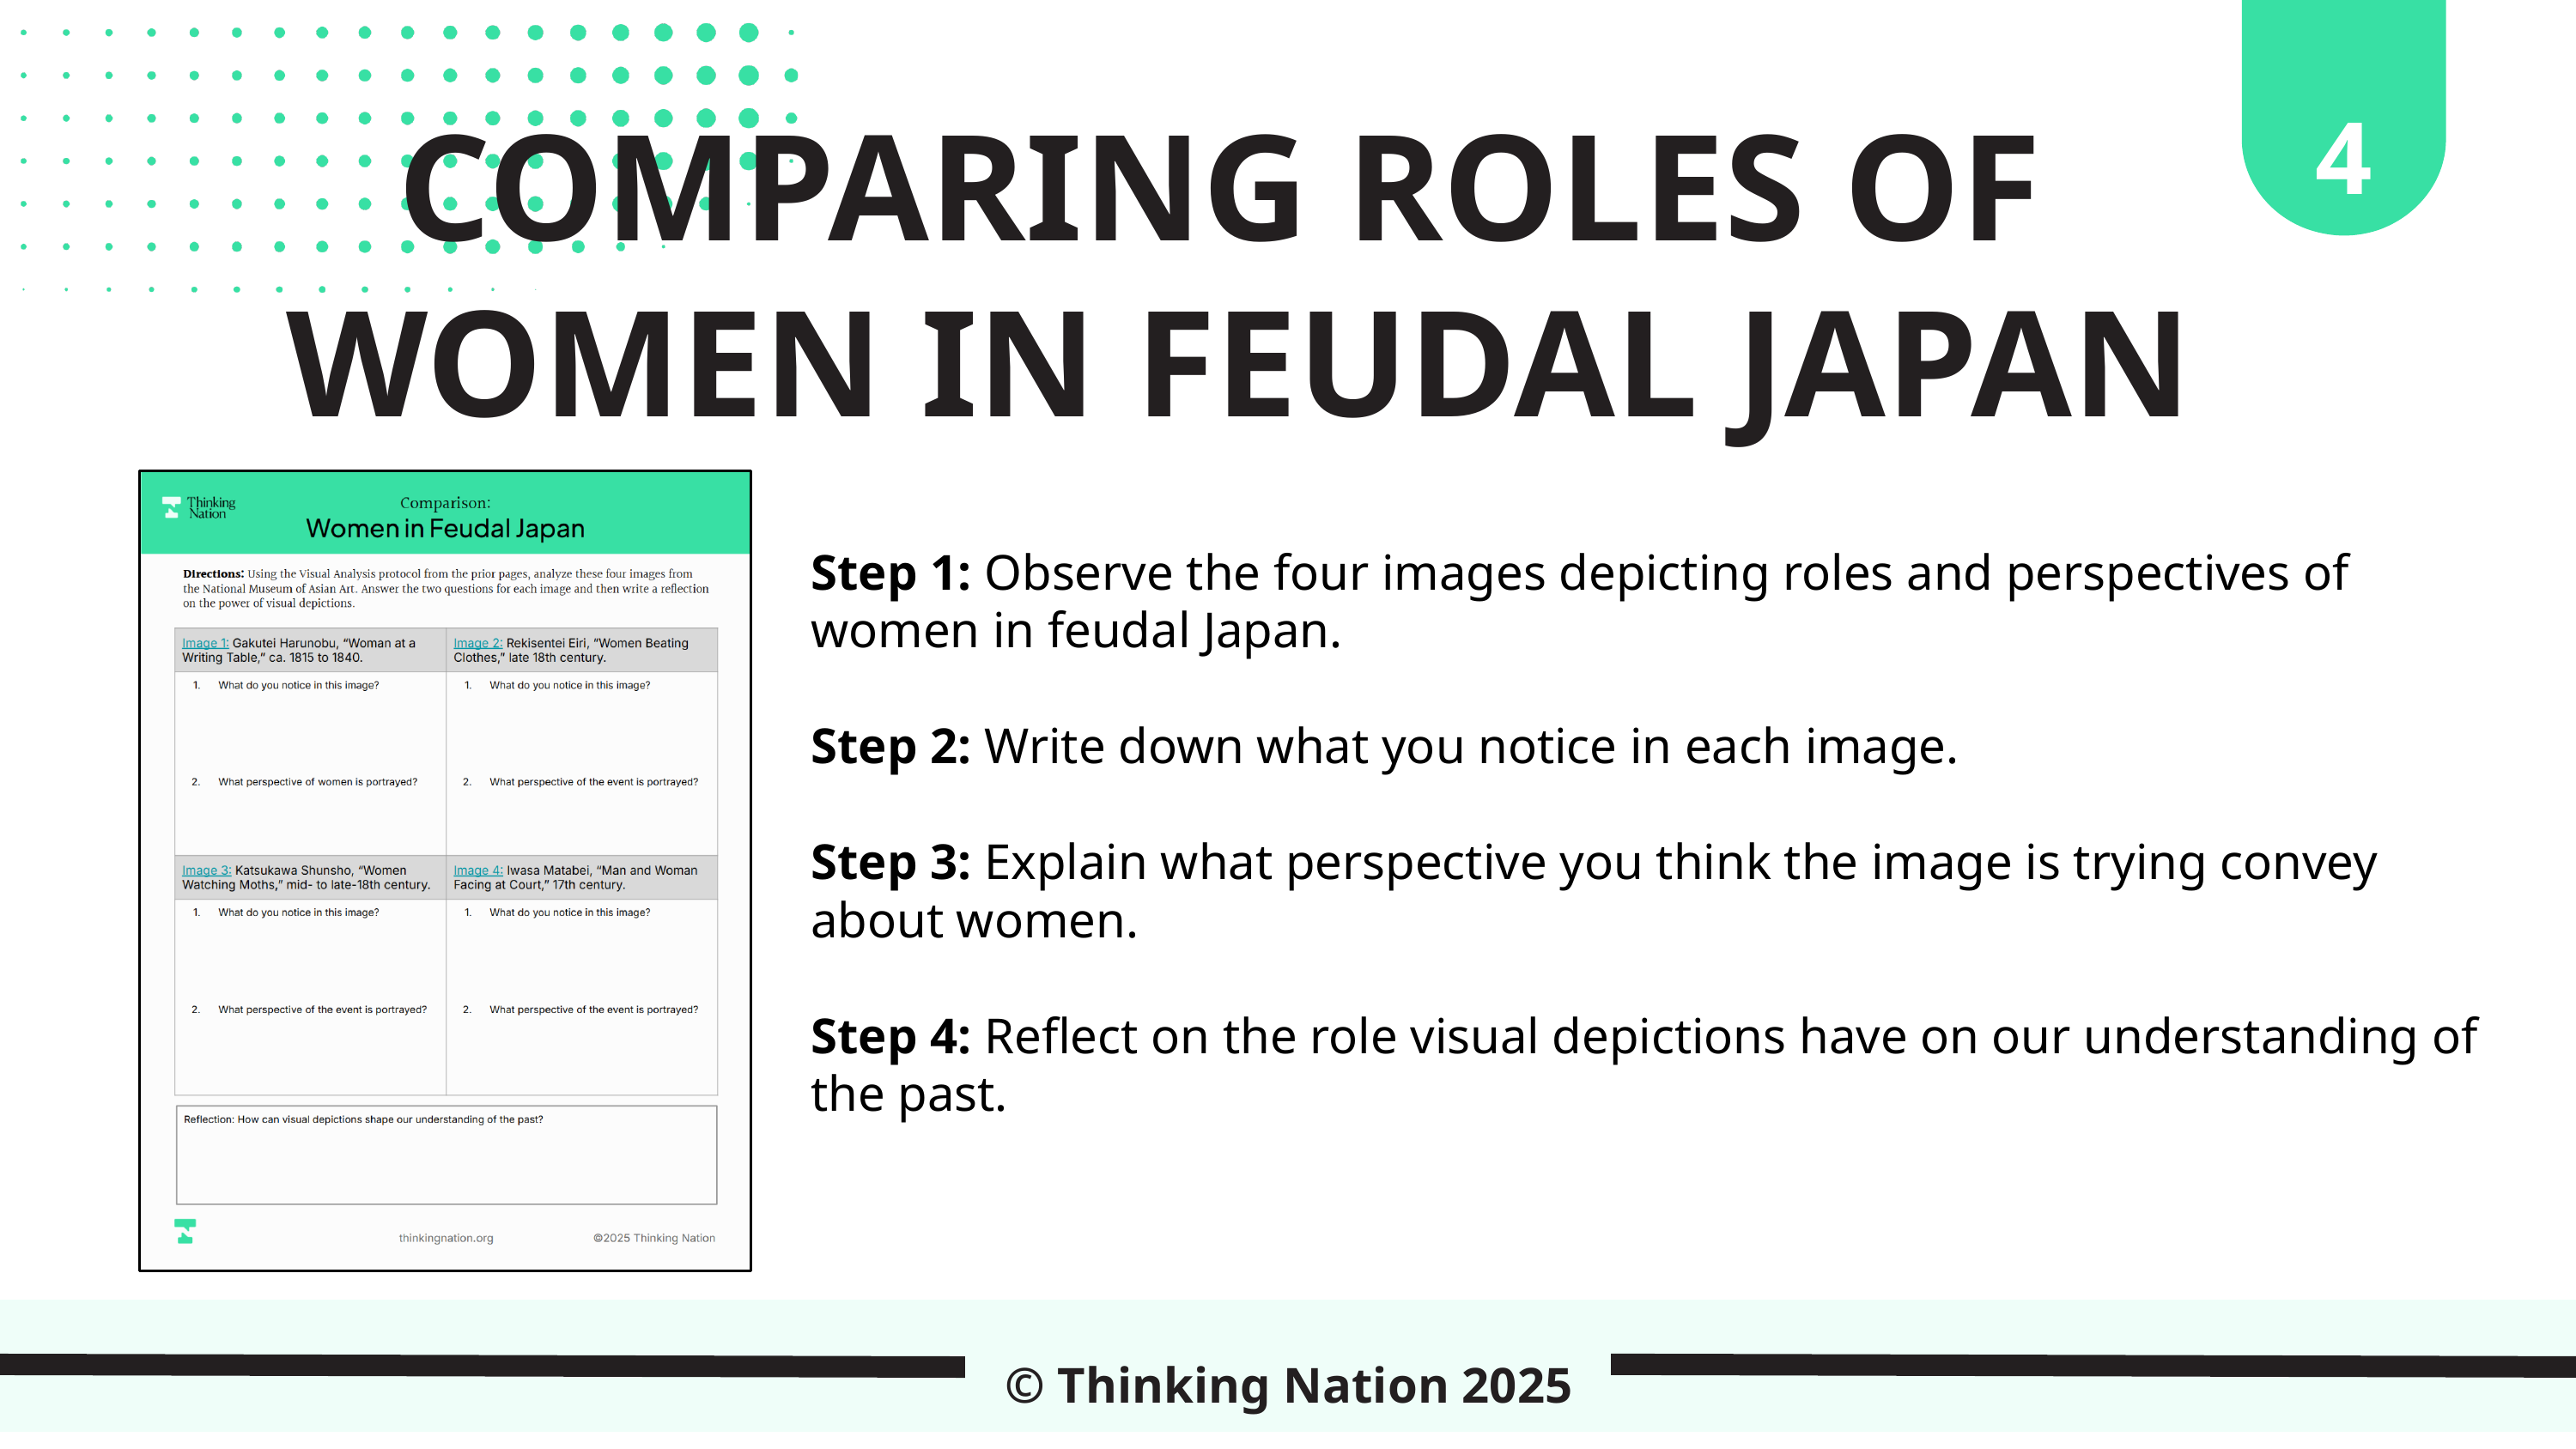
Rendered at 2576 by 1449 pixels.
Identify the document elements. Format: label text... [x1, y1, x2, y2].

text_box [2233, 0, 2455, 236]
text_box COMPARING ROLES OF WOMEN IN FEUDAL JAPAN [19, 94, 2458, 447]
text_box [0, 1299, 2576, 1433]
picture [141, 471, 750, 1270]
text_box [0, 0, 799, 293]
text_box Step 1: Observe the four images depicting roles and perspectives of women in feudal Japan. Step 2: Write down what you notice in each image. Step 3: Explain what perspective you think the image is trying convey about women. Step 4: Reflect on the role visual depictions have on our understanding of the past. [798, 528, 2530, 1219]
